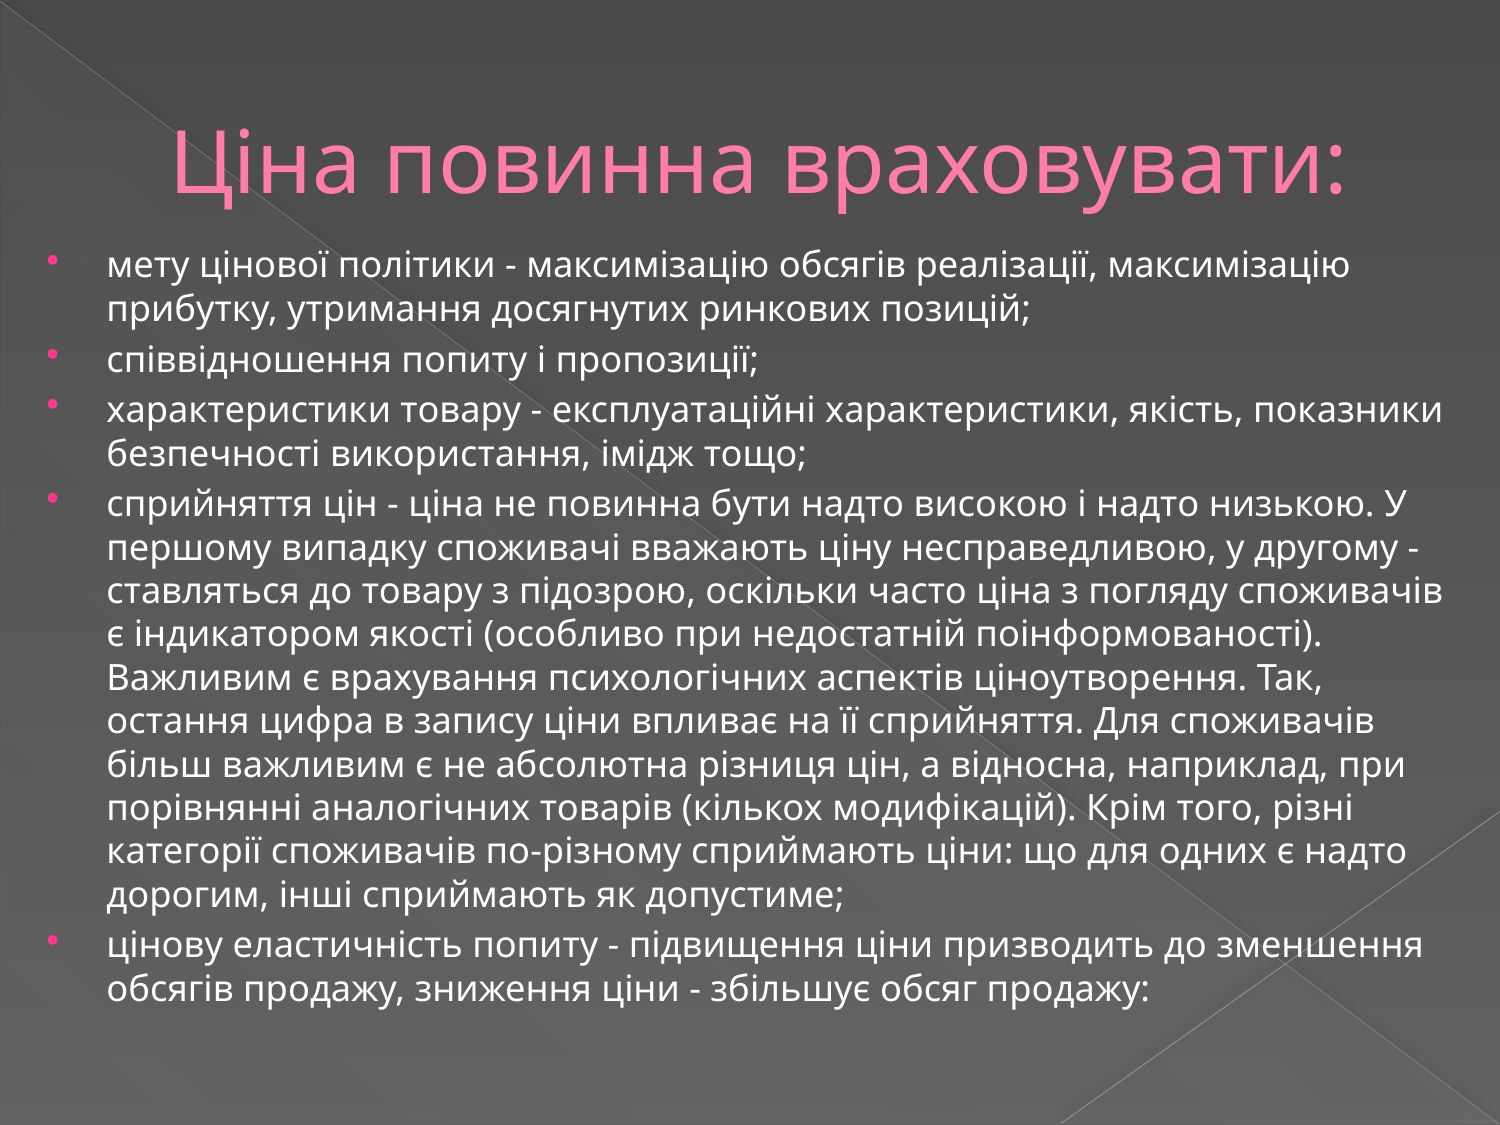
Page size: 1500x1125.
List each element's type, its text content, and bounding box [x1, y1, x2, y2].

list мету цінової політики - максимізацію обсягів реалізації, максимізацію прибутку, утримання досягнутих ринкових позицій; співвідношення попиту і пропозиції; характеристики товару - експлуатаційні характеристики, якість, показники безпечності використання, імідж тощо; сприйняття цін - ціна не повинна бути надто високою і надто низькою. У першому випадку споживачі вважають ціну несправедливою, у другому - ставляться до товару з підозрою, оскільки часто ціна з погляду споживачів є індикатором якості (особливо при недостатній поінформованості). Важливим є врахування психологічних аспектів ціноутворення. Так, остання цифра в запису ціни впливає на її сприйняття. Для споживачів більш важливим є не абсолютна різниця цін, а відносна, наприклад, при порівнянні аналогічних товарів (кількох модифікацій). Крім того, різні категорії споживачів по-різному сприймають ціни: що для одних є надто дорогим, інші сприймають як допустиме; цінову еластичність попиту - підвищення ціни призводить до зменшення обсягів продажу, зниження ціни - збільшує обсяг продажу: [23, 234, 1465, 1059]
title Ціна повинна враховувати: [75, 43, 1425, 234]
